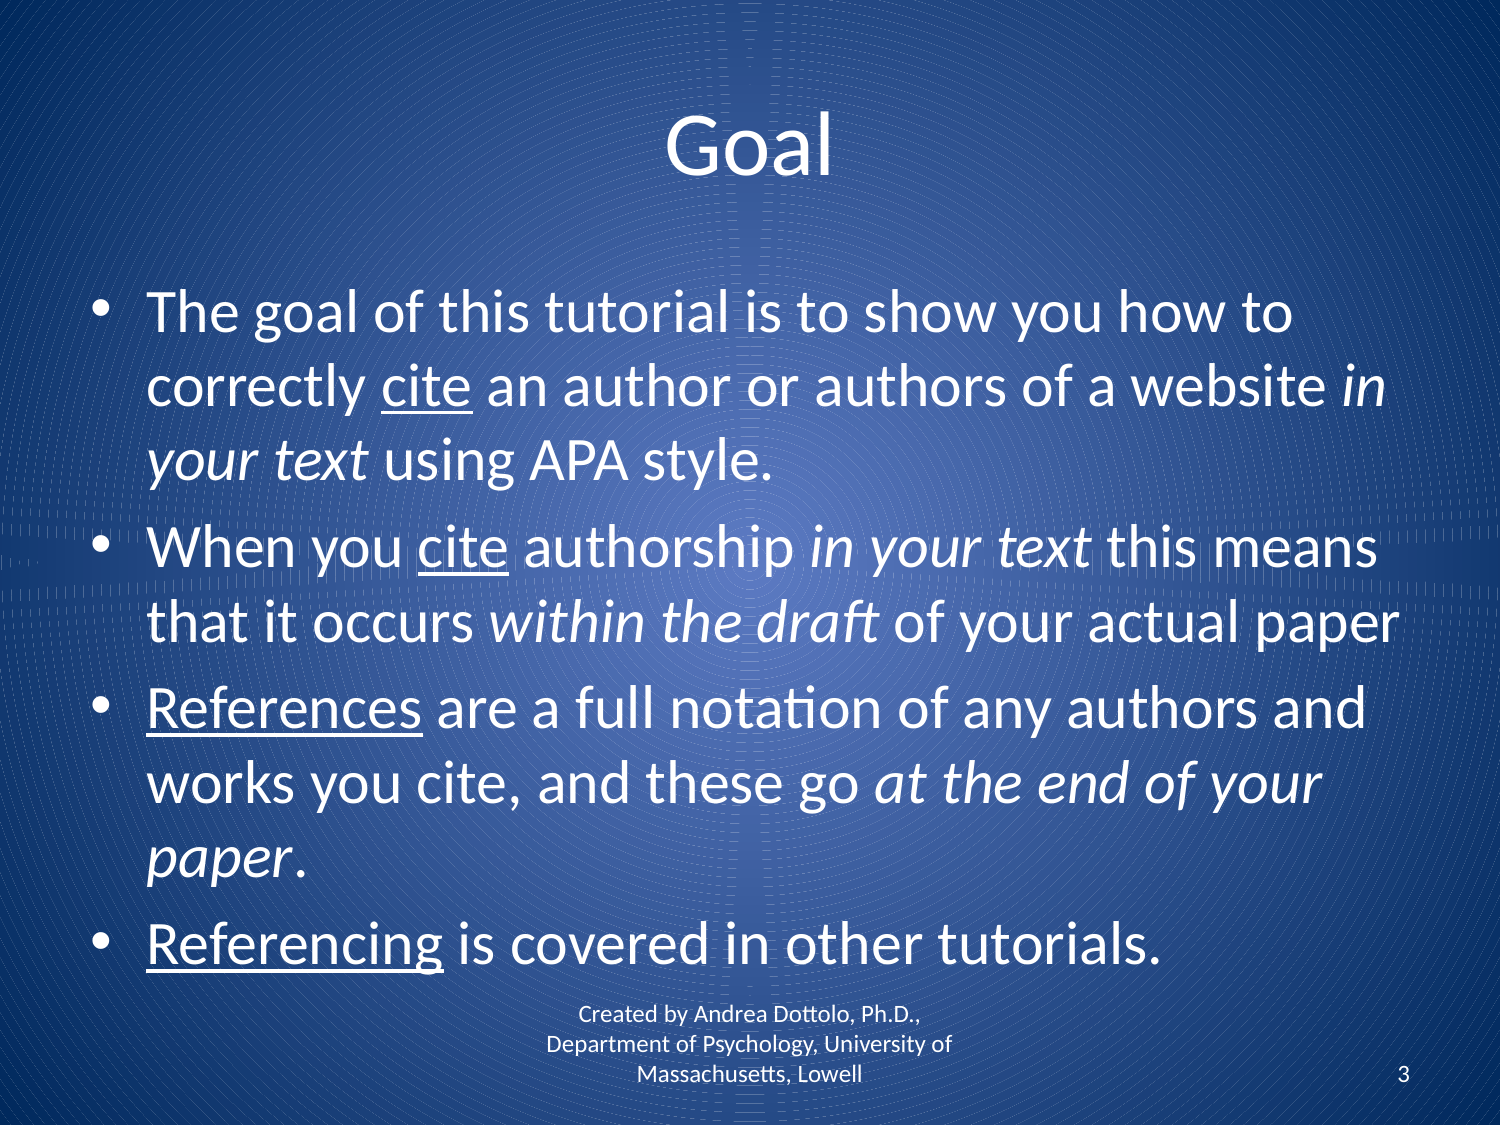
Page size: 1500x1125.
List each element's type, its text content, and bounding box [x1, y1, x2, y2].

footer Created by Andrea Dottolo, Ph.D., Department of Psychology, University of Massachusetts, Lowell [512, 1012, 988, 1073]
list The goal of this tutorial is to show you how to correctly cite an author or authors of a website in your text using APA style. When you cite authorship in your text this means that it occurs within the draft of your actual paper References are a full notation of any authors and works you cite, and these go at the end of your paper. Referencing is covered in other tutorials. [75, 262, 1425, 1005]
title Goal [75, 45, 1425, 233]
slide_number 3 [1074, 1042, 1425, 1103]
